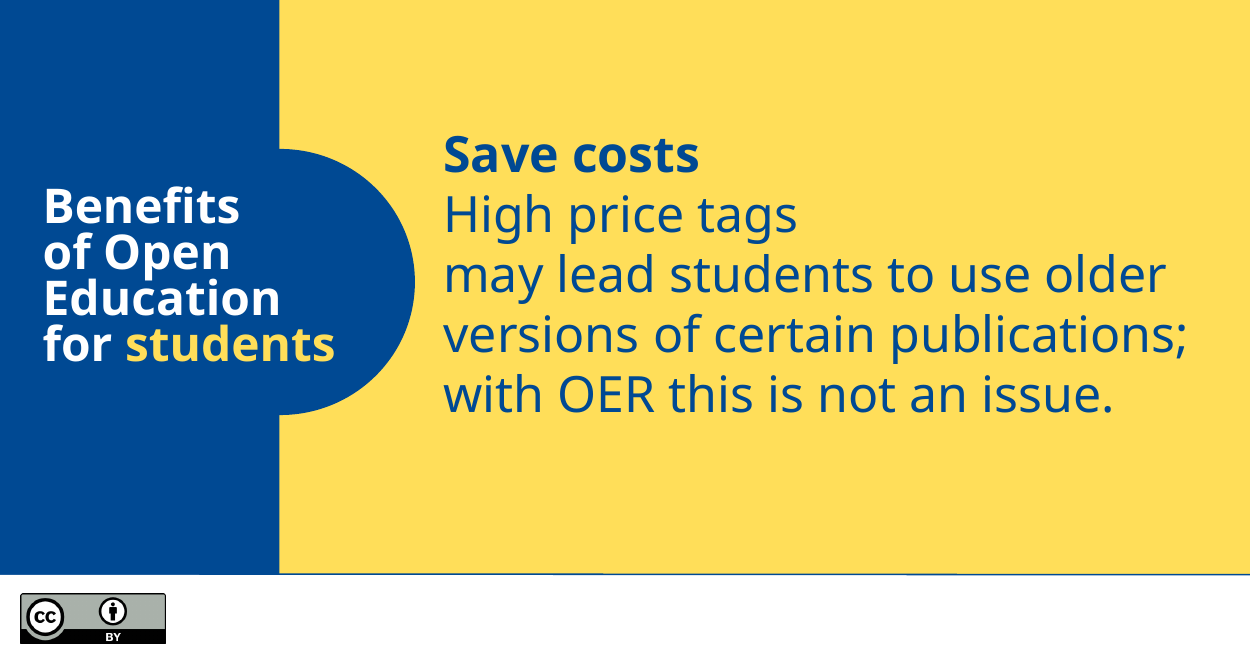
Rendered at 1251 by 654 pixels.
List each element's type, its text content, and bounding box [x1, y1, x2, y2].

text_box [368, 181, 415, 383]
text_box [0, 582, 1250, 654]
text_box Save costs High price tags may lead students to use older versions of certain publications; with OER this is not an issue. [428, 107, 1250, 437]
picture [20, 592, 166, 645]
text_box [196, 386, 365, 416]
text_box Benefits of Open Education for students [27, 171, 368, 386]
text_box [206, 148, 355, 171]
text_box [0, 0, 280, 573]
